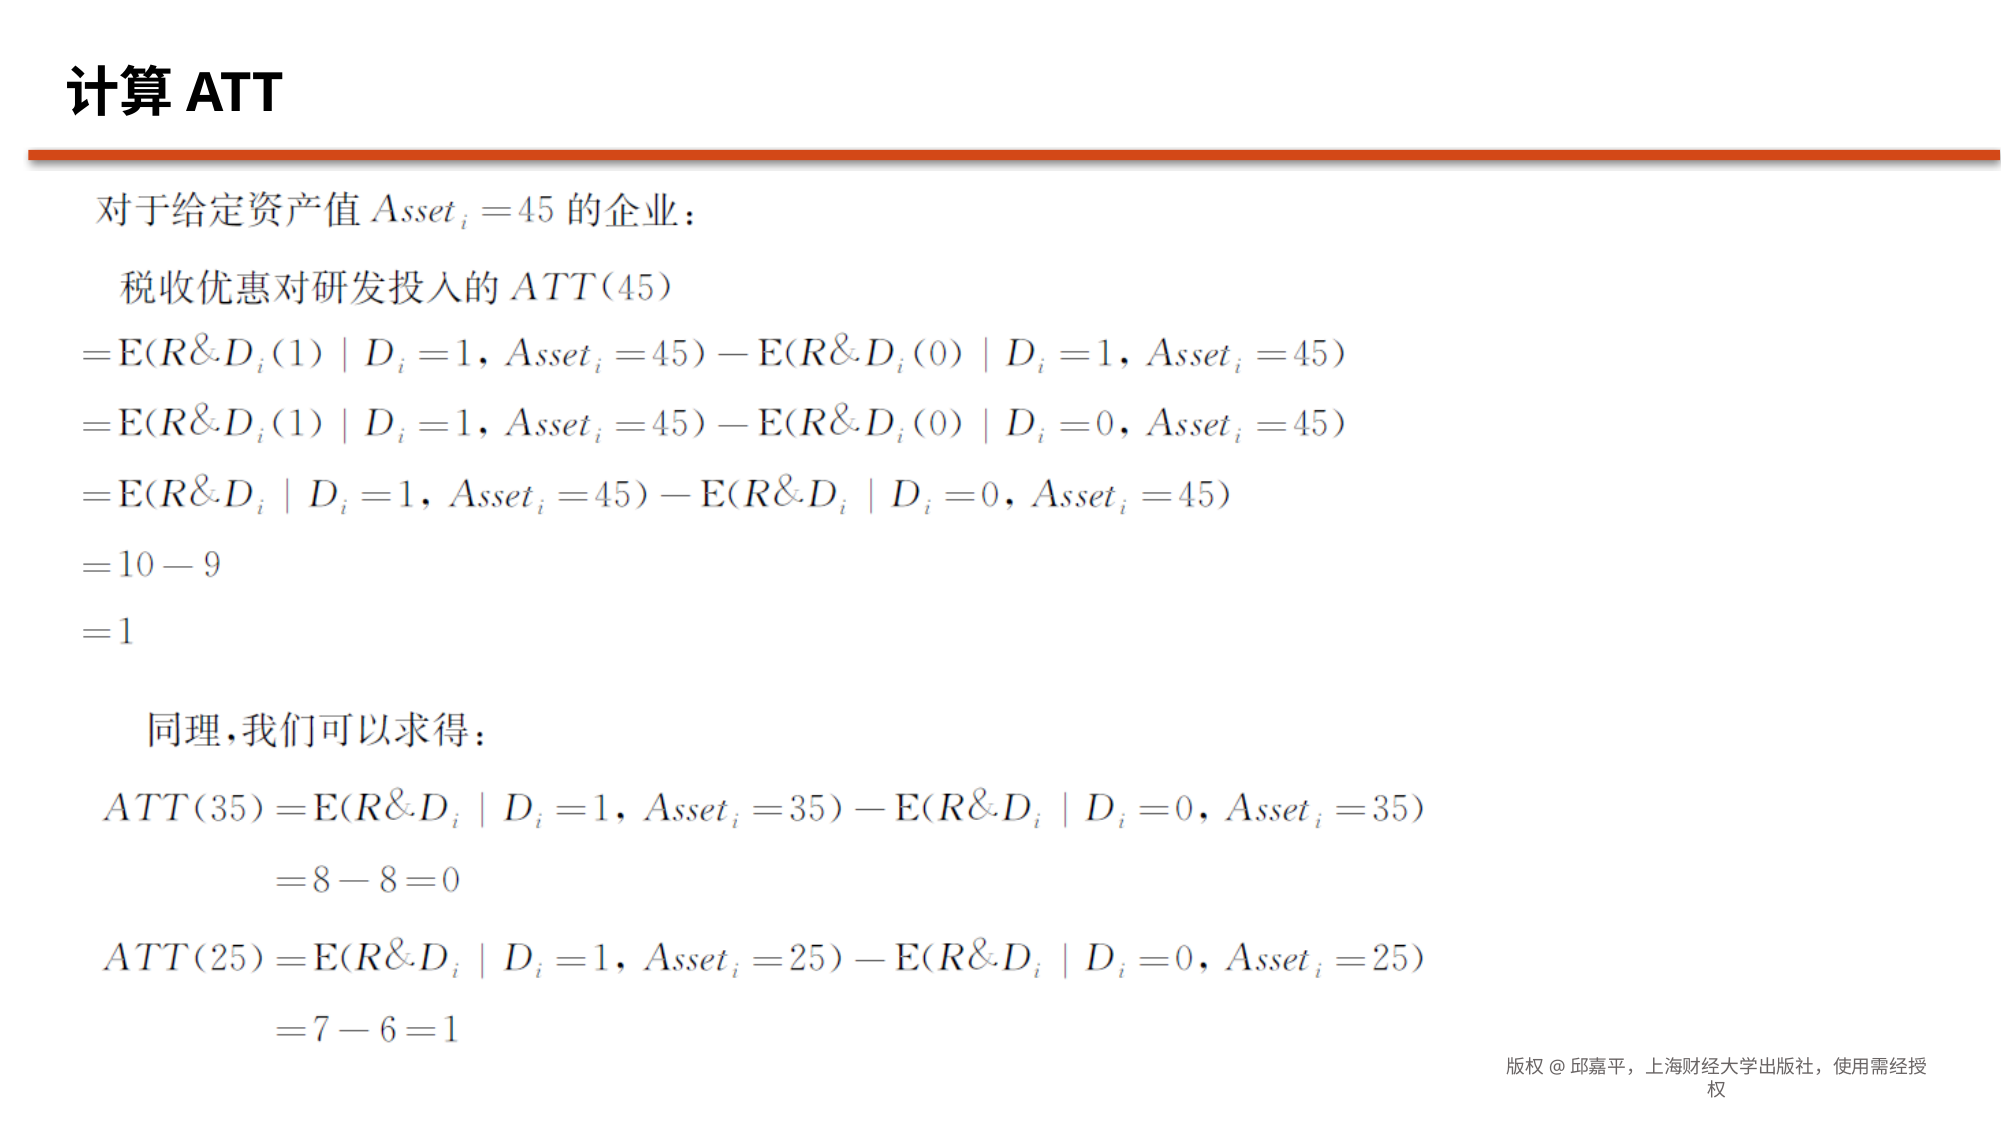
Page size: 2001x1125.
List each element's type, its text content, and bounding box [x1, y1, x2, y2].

picture [83, 191, 1415, 686]
picture [83, 695, 1502, 1058]
footer 版权@邱嘉平，上海财经大学出版社，使用需经授权 [1483, 1046, 1950, 1109]
title 计算ATT [50, 50, 1825, 138]
